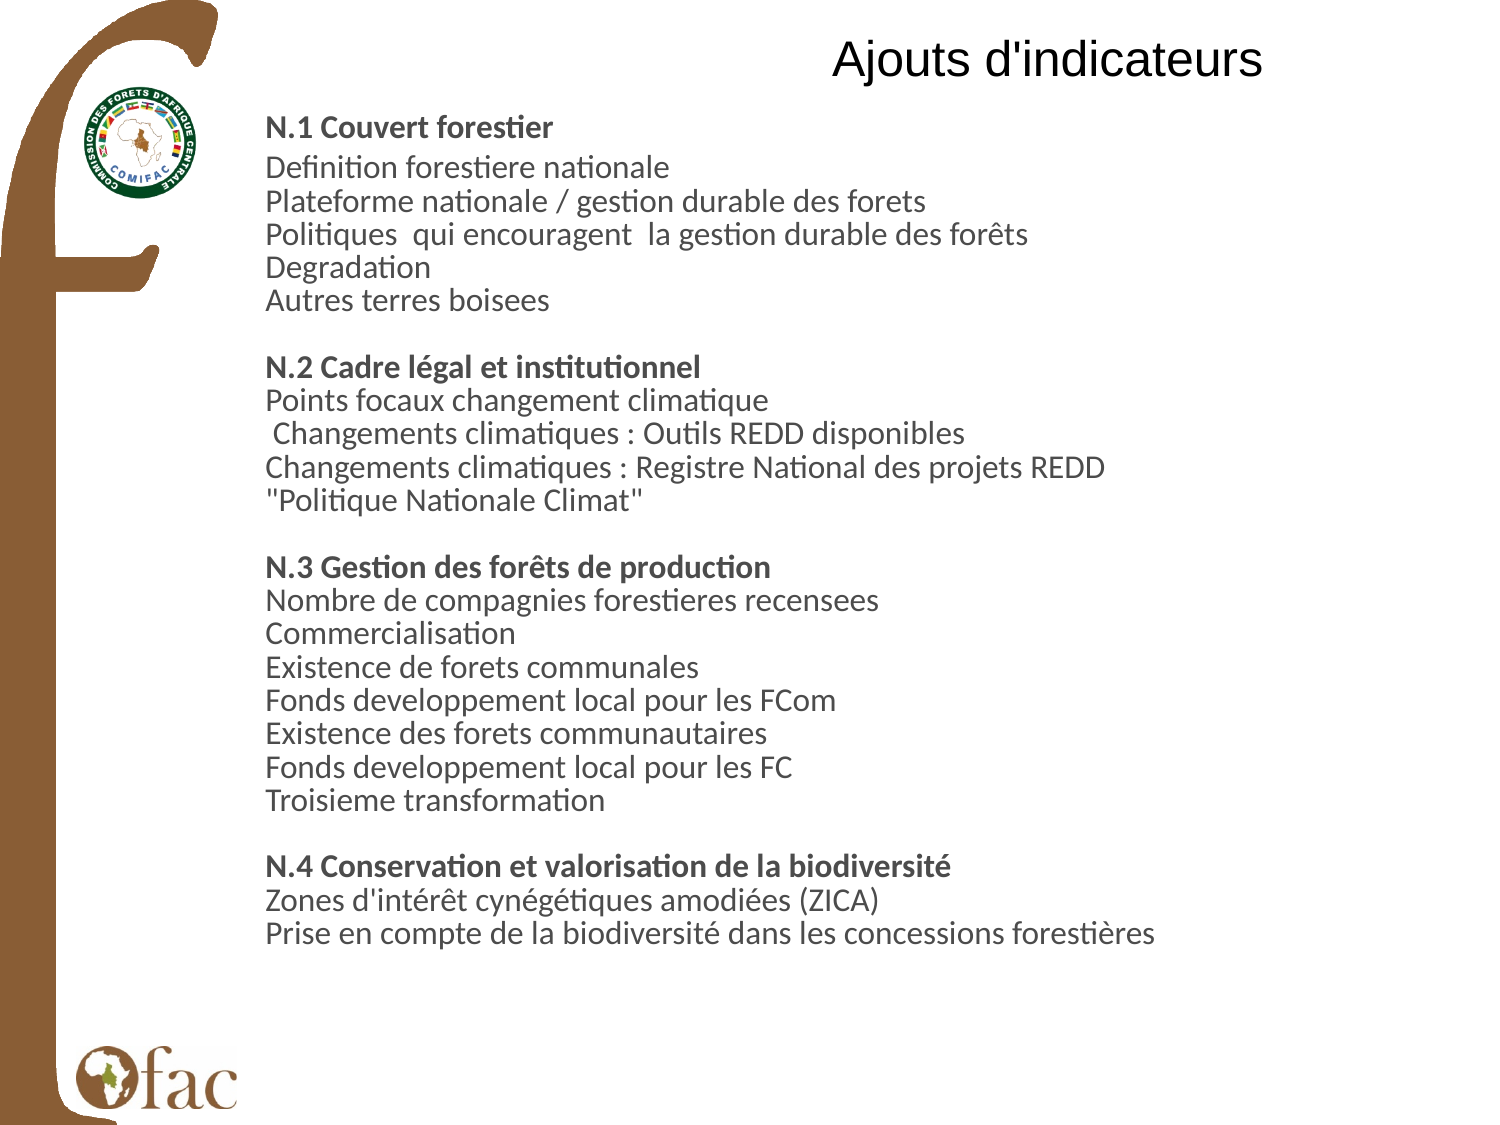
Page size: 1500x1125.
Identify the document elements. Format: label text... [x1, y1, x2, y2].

table_cell Changements climatiques : Registre National des projets REDD [266, 453, 1500, 487]
table_cell Prise en compte de la biodiversité dans les concessions forestières [266, 920, 1500, 953]
picture [0, 0, 237, 1125]
table_cell Existence des forets communautaires [266, 720, 1500, 753]
table_cell Existence de forets communales [266, 653, 1500, 687]
table_cell N.3 Gestion des forêts de production [266, 553, 1500, 587]
table_cell Changements climatiques : Outils REDD disponibles [266, 420, 1500, 453]
table_cell Commercialisation [266, 620, 1500, 653]
table_cell Definition forestiere nationale [266, 154, 1500, 187]
table_cell N.4 Conservation et valorisation de la biodiversité [266, 853, 1500, 886]
table_cell Fonds developpement local pour les FCom [266, 687, 1500, 720]
table_cell N.2 Cadre légal et institutionnel [266, 354, 1500, 387]
table_cell Plateforme nationale / gestion durable des forets [266, 187, 1500, 220]
table_cell Troisieme transformation [266, 786, 1500, 853]
table_cell "Politique Nationale Climat" [266, 487, 1500, 553]
text_box Ajouts d'indicateurs [817, 19, 1279, 94]
table_cell Politiques qui encouragent la gestion durable des forêts Degradation Autres terres boisees [266, 220, 1500, 354]
table_cell Fonds developpement local pour les FC [266, 753, 1500, 786]
table_cell Nombre de compagnies forestieres recensees [266, 587, 1500, 620]
table_cell Points focaux changement climatique [266, 387, 1500, 420]
table_cell Zones d'intérêt cynégétiques amodiées (ZICA) [266, 886, 1500, 920]
table_header N.1 Couvert forestier [266, 114, 1500, 154]
